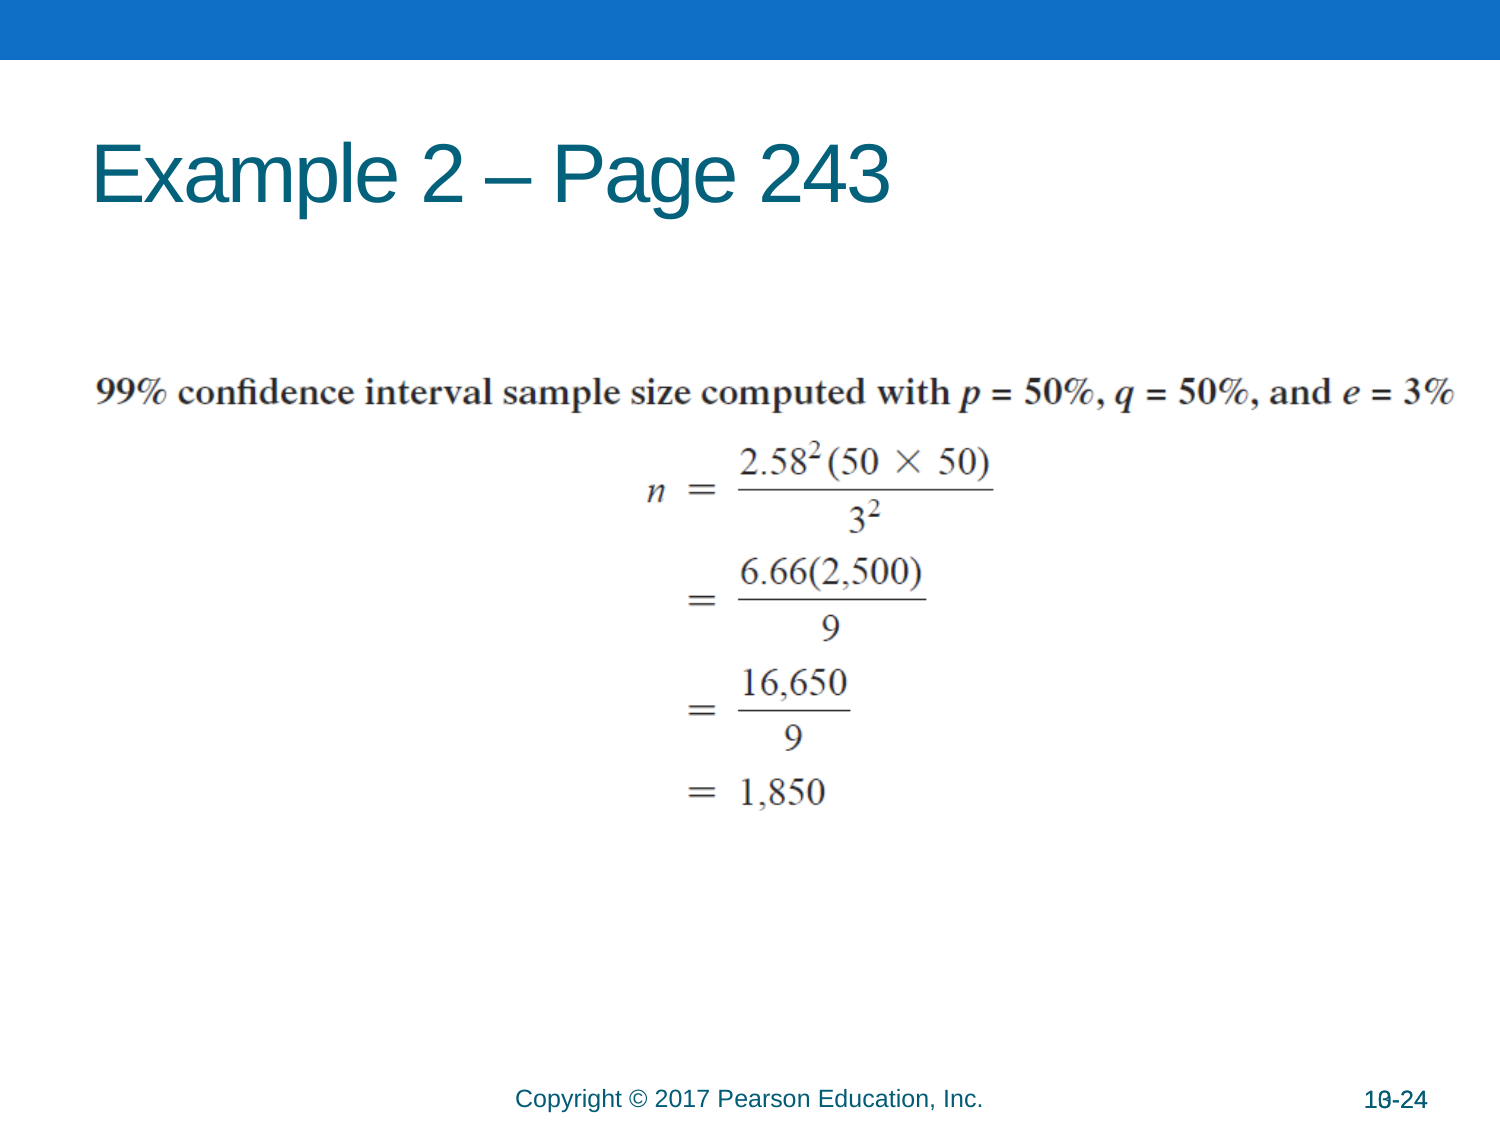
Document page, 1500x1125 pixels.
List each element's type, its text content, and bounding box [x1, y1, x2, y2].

title Example 2 – Page 243 [75, 87, 1425, 250]
picture [70, 362, 1497, 830]
picture [641, 1100, 647, 1107]
